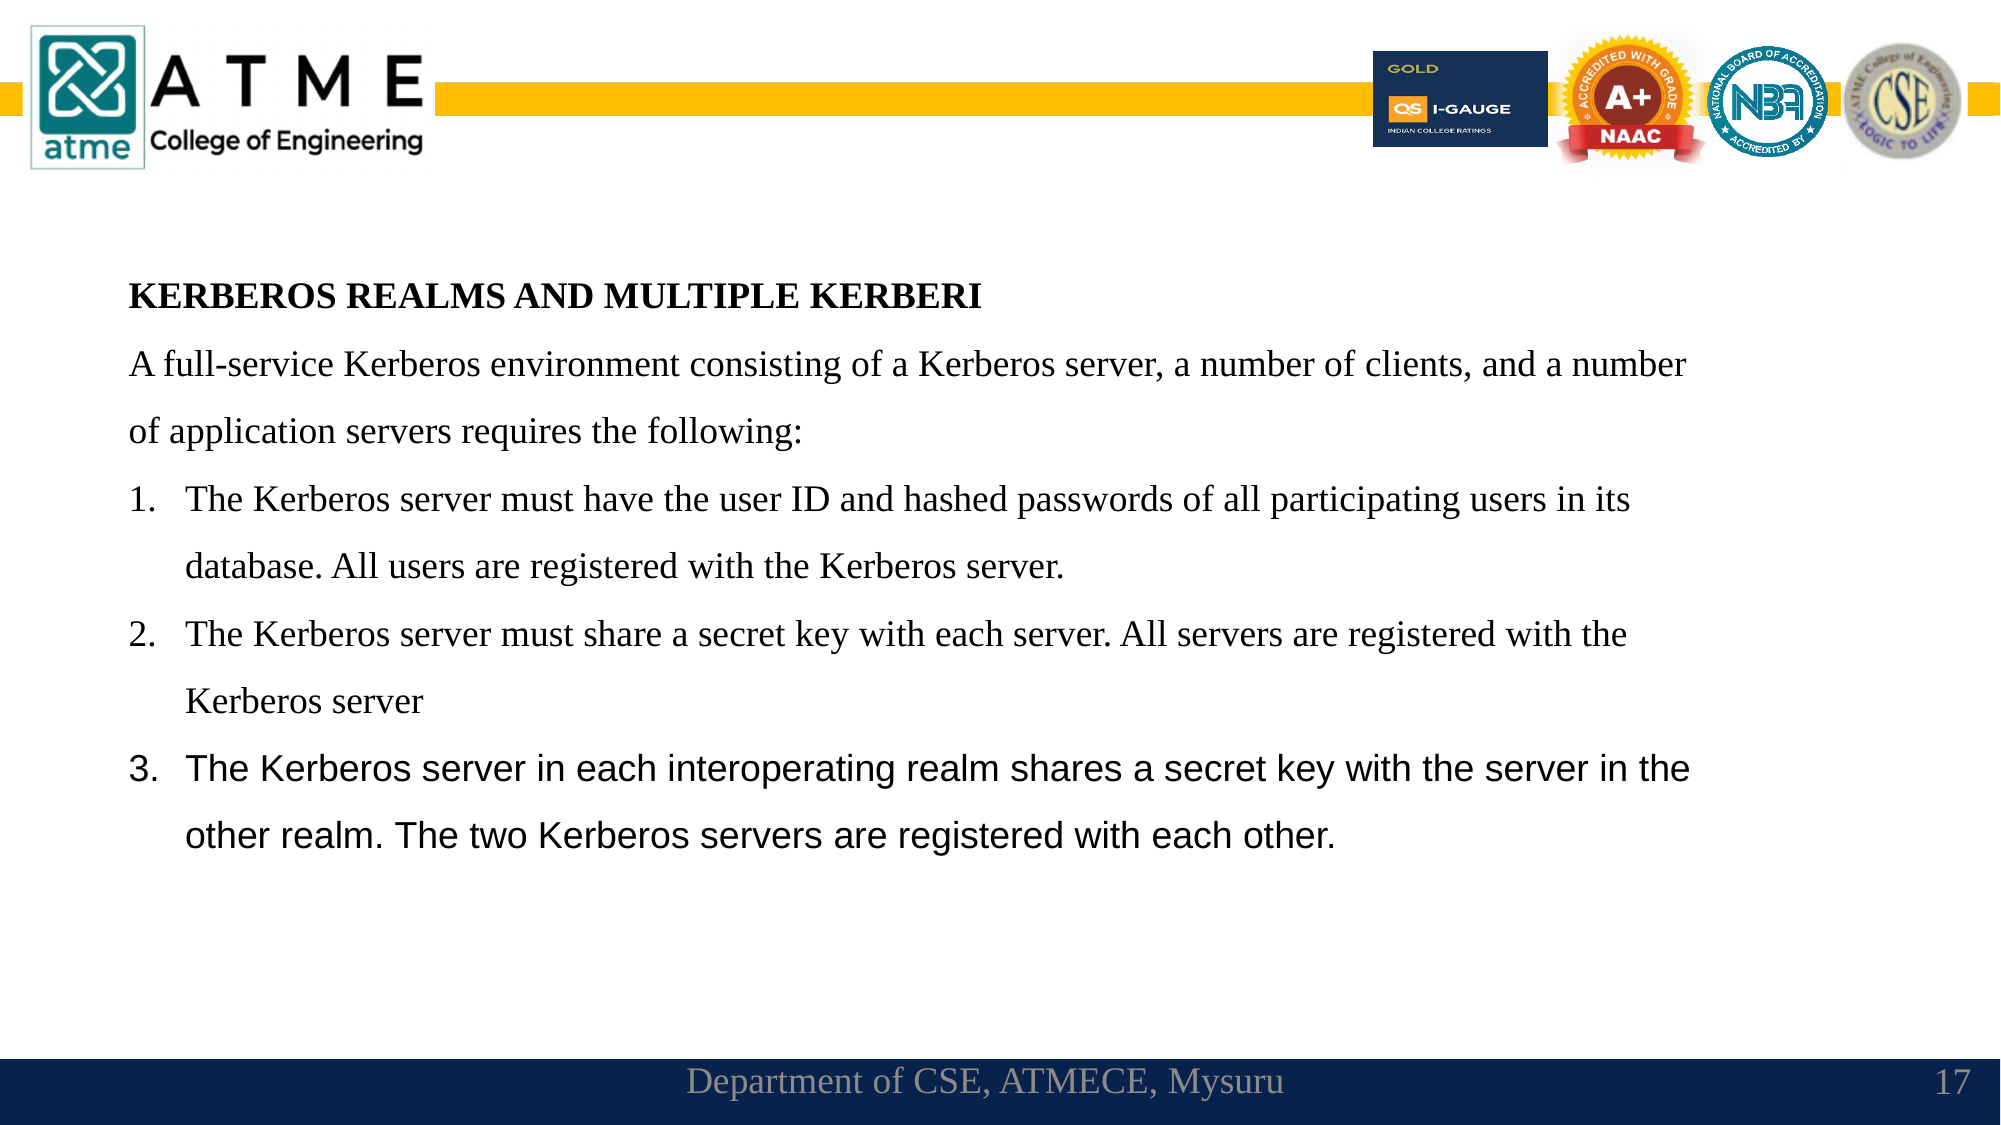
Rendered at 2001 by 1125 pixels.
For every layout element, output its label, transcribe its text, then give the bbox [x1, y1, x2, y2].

picture [1373, 20, 1828, 180]
footer Department of CSE, ATMECE, Mysuru [501, 1056, 1470, 1102]
picture [0, 1059, 2001, 1125]
text_box KERBEROS REALMS AND MULTIPLE KERBERI A full-service Kerberos environment consisting of a Kerberos server, a number of clients, and a number of application servers requires the following: The Kerberos server must have the user ID and hashed passwords of all participating users in its database. All users are registered with the Kerberos server. The Kerberos server must share a secret key with each server. All servers are registered with the Kerberos server The Kerberos server in each interoperating realm shares a secret key with the server in the other realm. The two Kerberos servers are registered with each other. [113, 241, 1742, 864]
slide_number 17 [1511, 1057, 1972, 1103]
picture [1840, 26, 1968, 176]
picture [22, 15, 435, 178]
